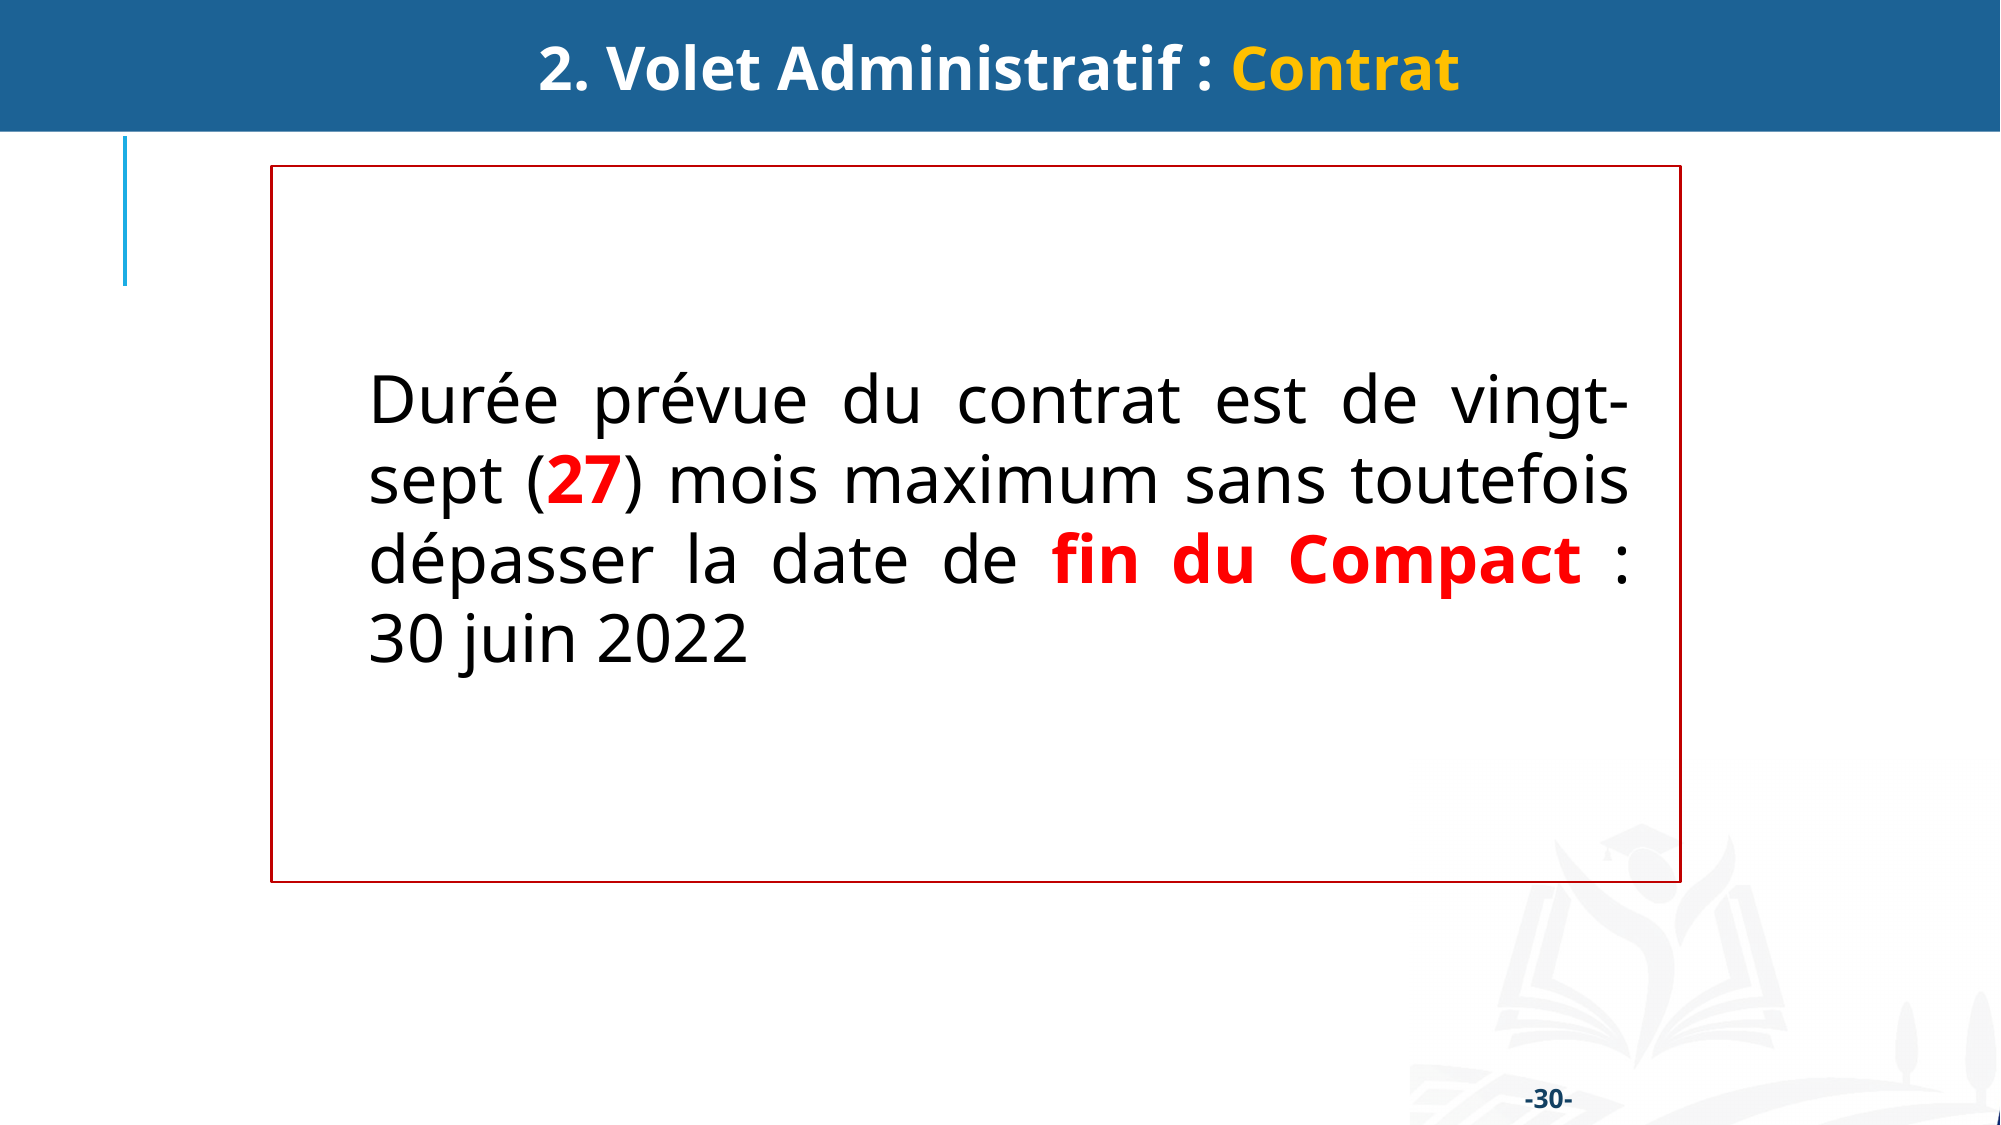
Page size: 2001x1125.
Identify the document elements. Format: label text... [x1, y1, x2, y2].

picture [1409, 759, 2000, 1125]
text_box 2. Volet Administratif : Contrat [0, 0, 2000, 133]
text_box [270, 165, 1682, 883]
